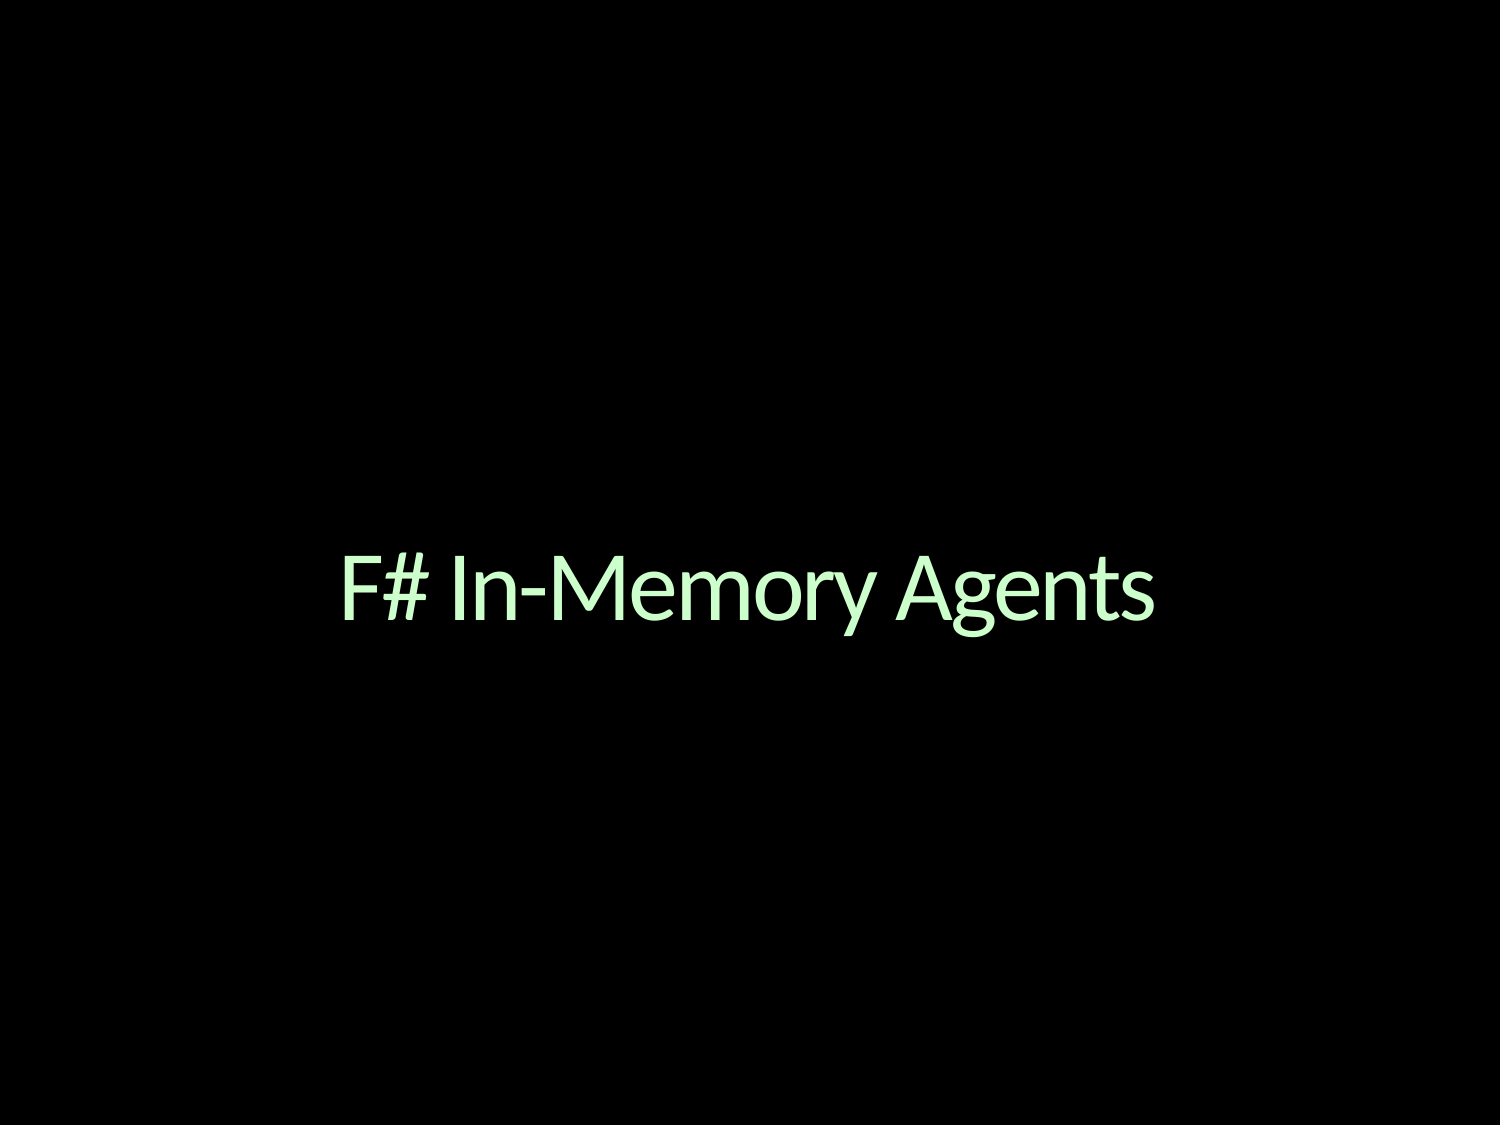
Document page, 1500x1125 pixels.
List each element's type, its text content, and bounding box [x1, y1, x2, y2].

title F# In-Memory Agents [60, 533, 1436, 643]
